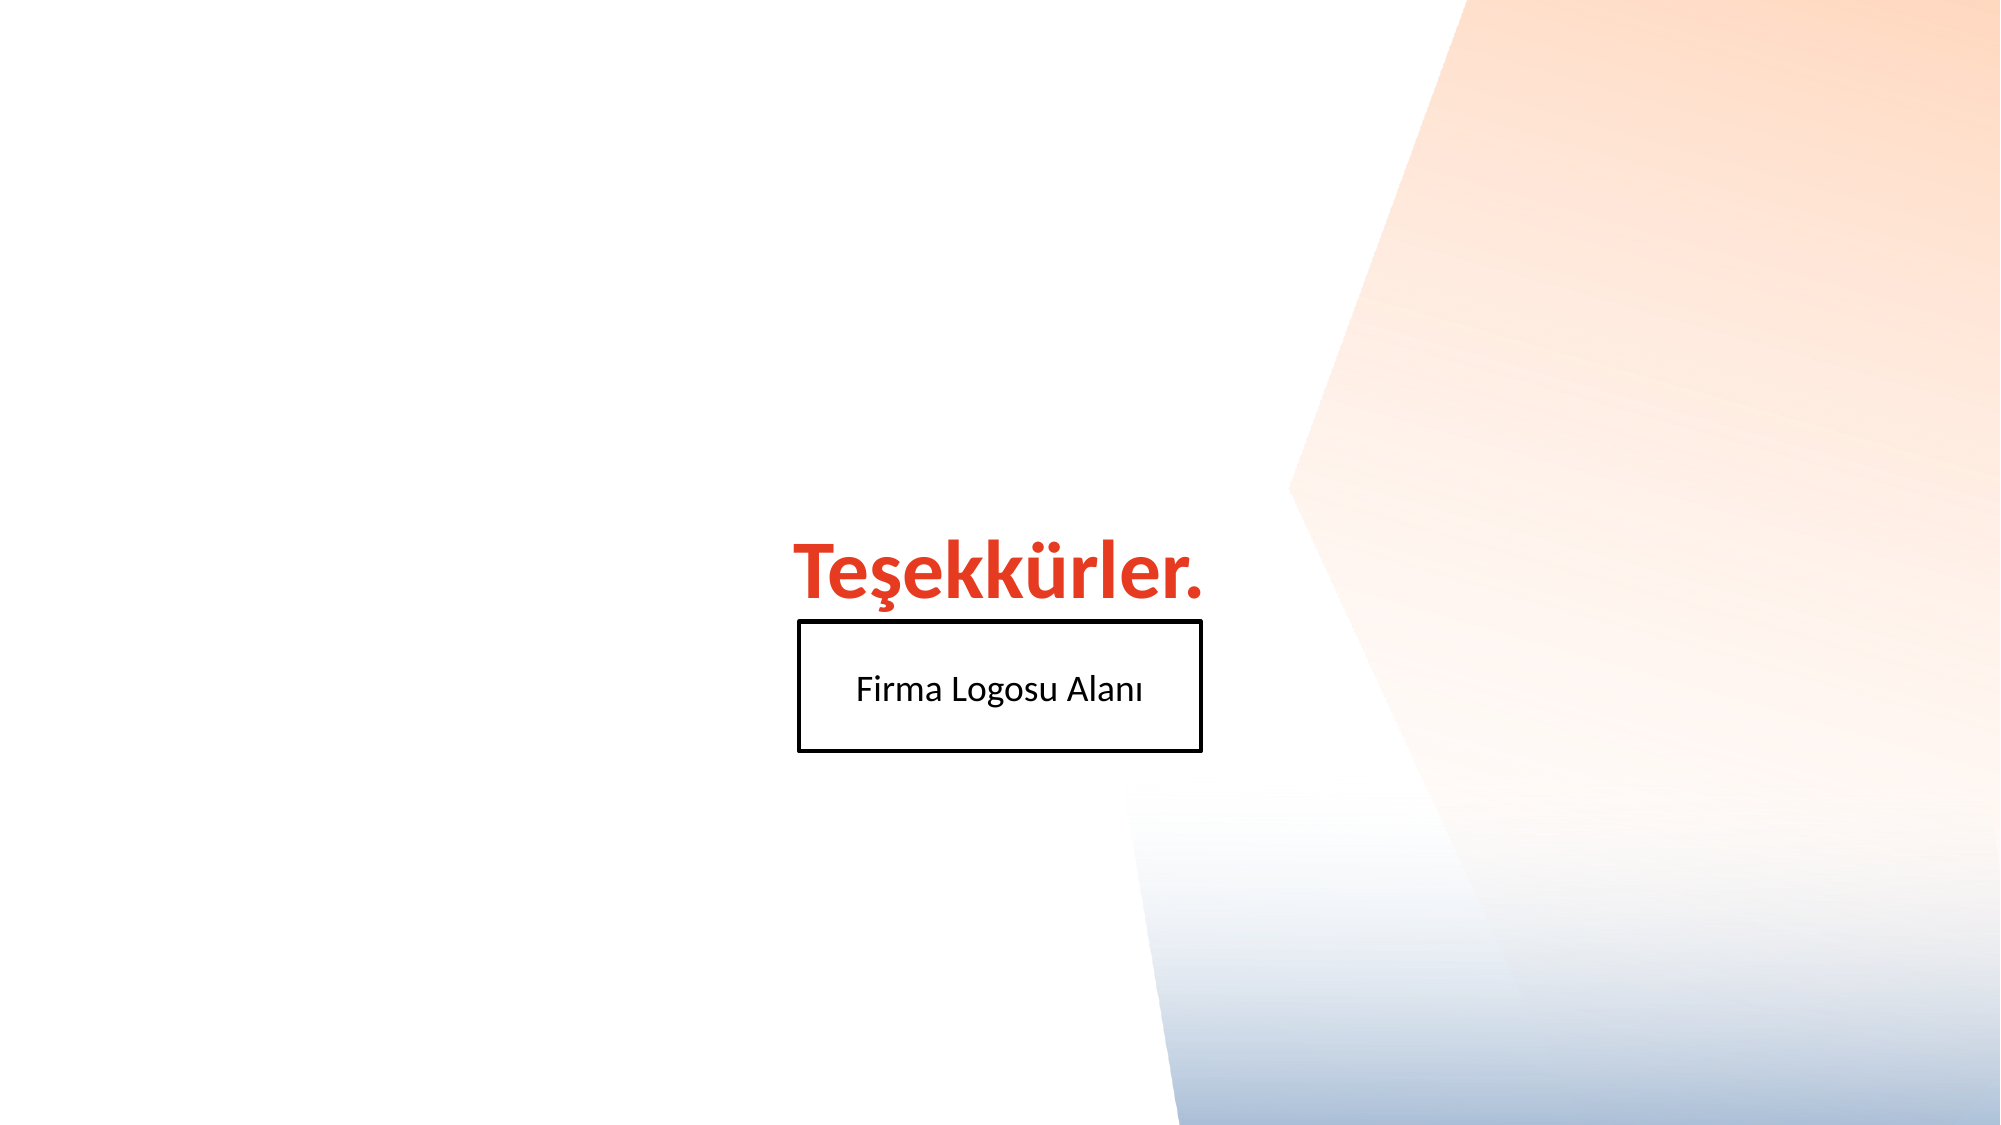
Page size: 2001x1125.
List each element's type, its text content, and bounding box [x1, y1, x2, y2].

text_box Firma Logosu Alanı [797, 619, 1203, 753]
picture [0, 0, 2000, 1125]
